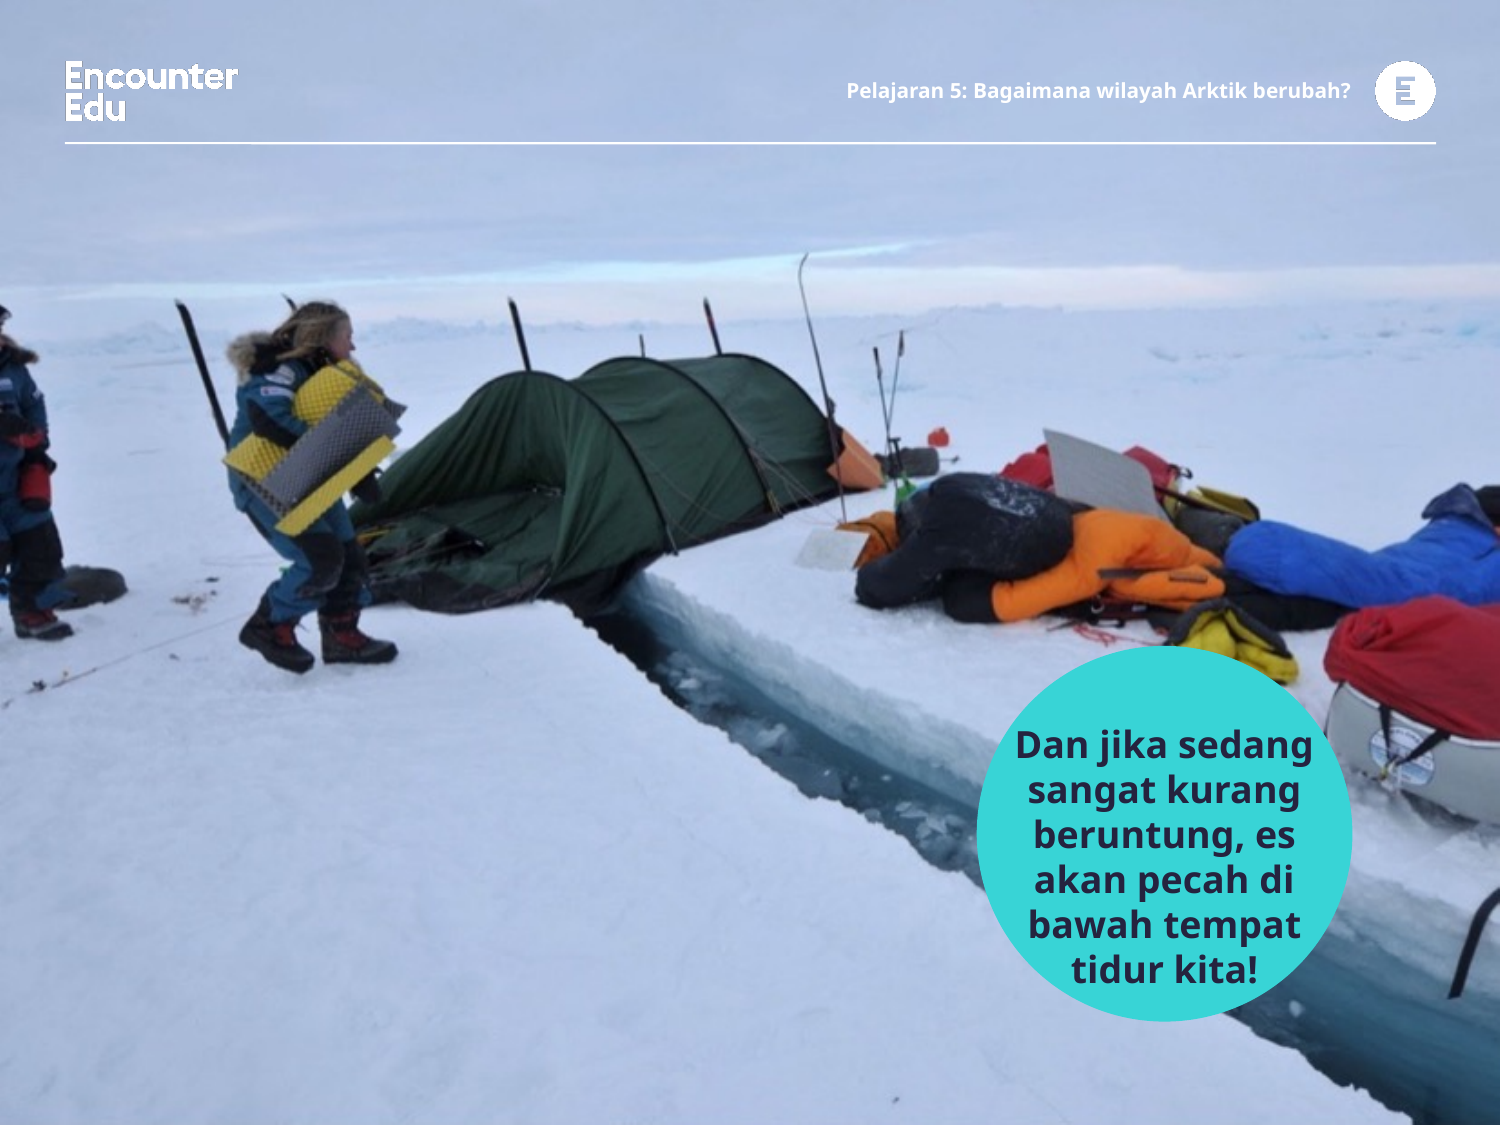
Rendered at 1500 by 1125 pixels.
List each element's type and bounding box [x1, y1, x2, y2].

text_box [976, 645, 1353, 1022]
picture [0, 0, 1500, 1125]
